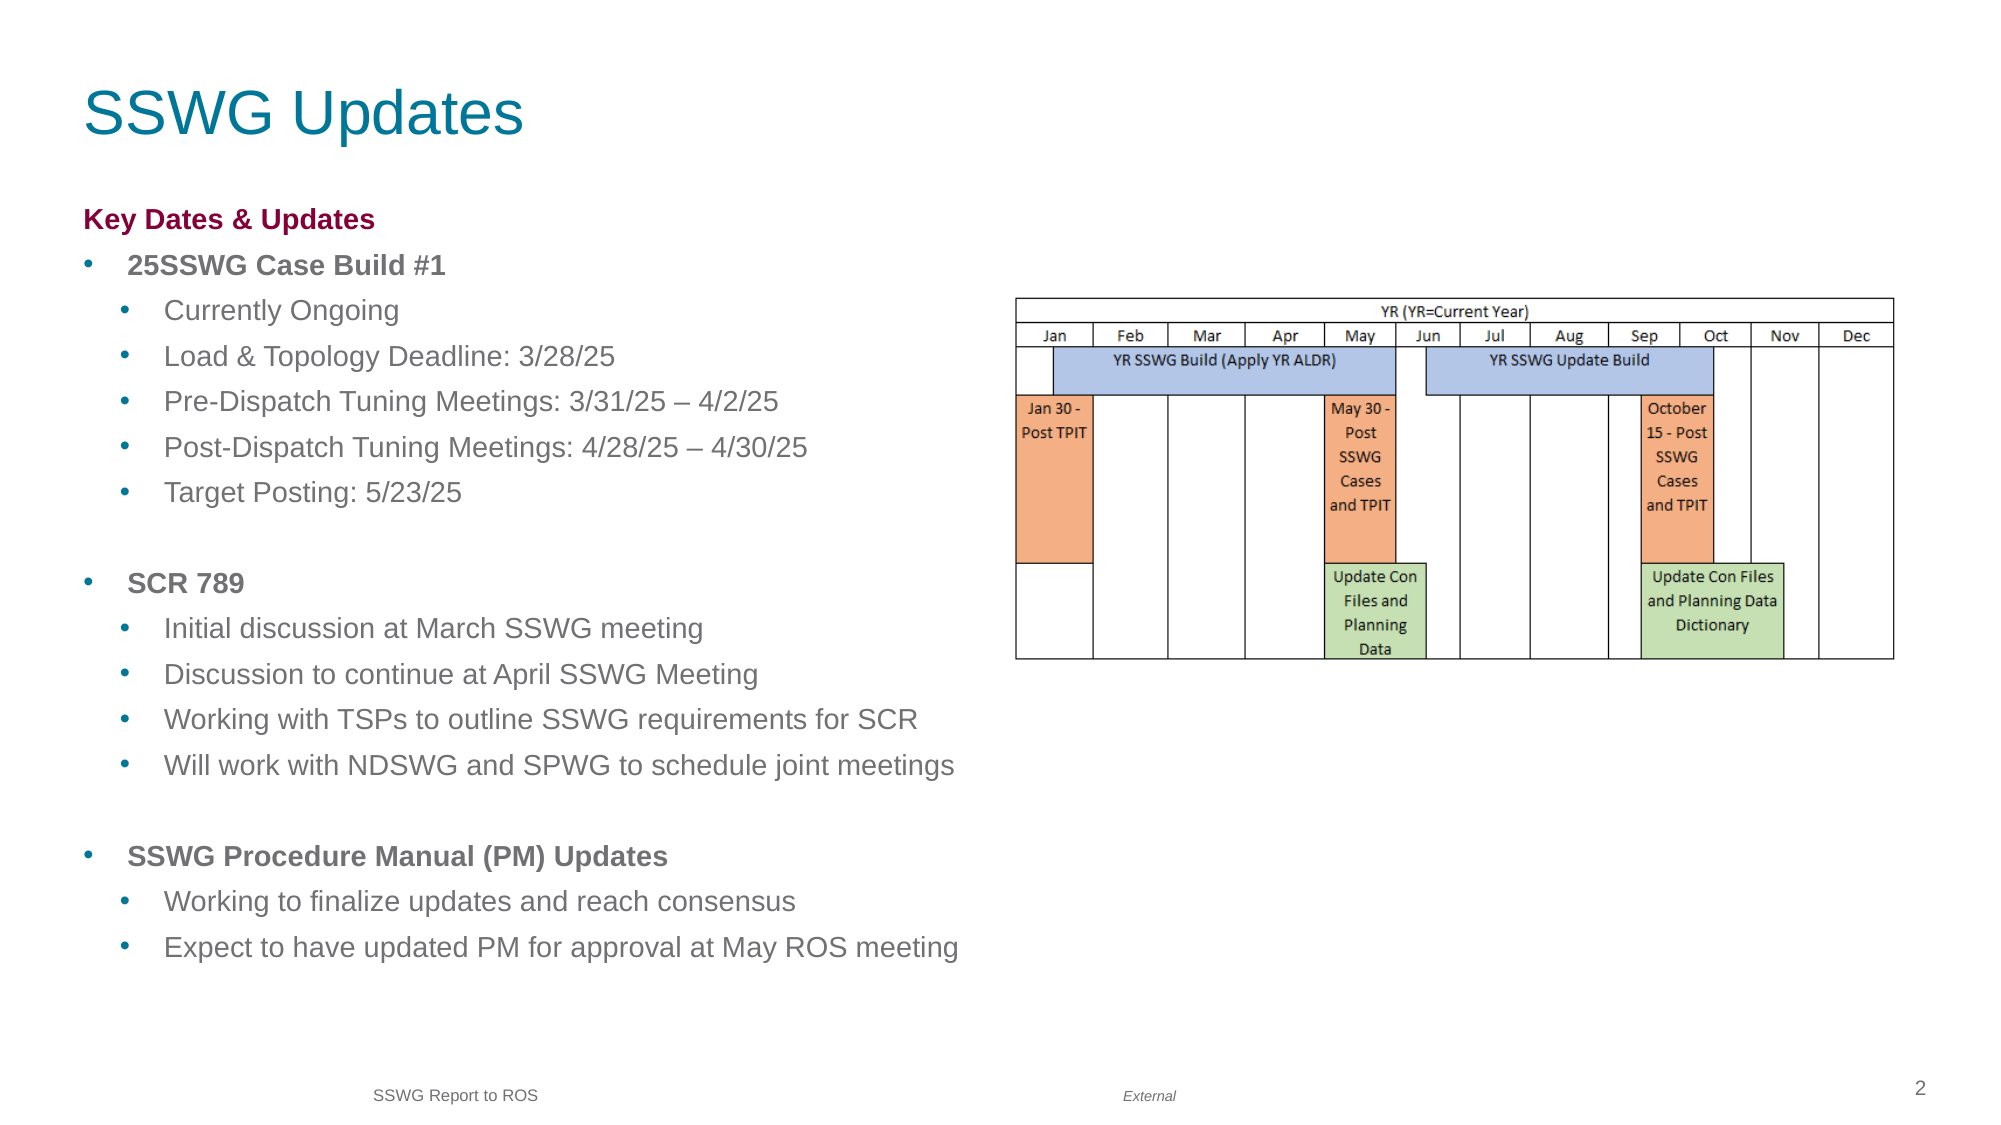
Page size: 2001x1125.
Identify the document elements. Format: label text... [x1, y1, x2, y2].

list Key Dates & Updates 25SSWG Case Build #1 Currently Ongoing Load & Topology Deadline: 3/28/25 Pre-Dispatch Tuning Meetings: 3/31/25 – 4/2/25 Post-Dispatch Tuning Meetings: 4/28/25 – 4/30/25 Target Posting: 5/23/25 SCR 789 Initial discussion at March SSWG meeting Discussion to continue at April SSWG Meeting Working with TSPs to outline SSWG requirements for SCR Will work with NDSWG and SPWG to schedule joint meetings SSWG Procedure Manual (PM) Updates Working to finalize updates and reach consensus Expect to have updated PM for approval at May ROS meeting [68, 193, 1869, 974]
text_box SSWG Report to ROS External [73, 1059, 1476, 1120]
slide_number 2 [1412, 1056, 1942, 1117]
title SSWG Updates [68, 73, 1750, 179]
picture [1012, 293, 1899, 662]
